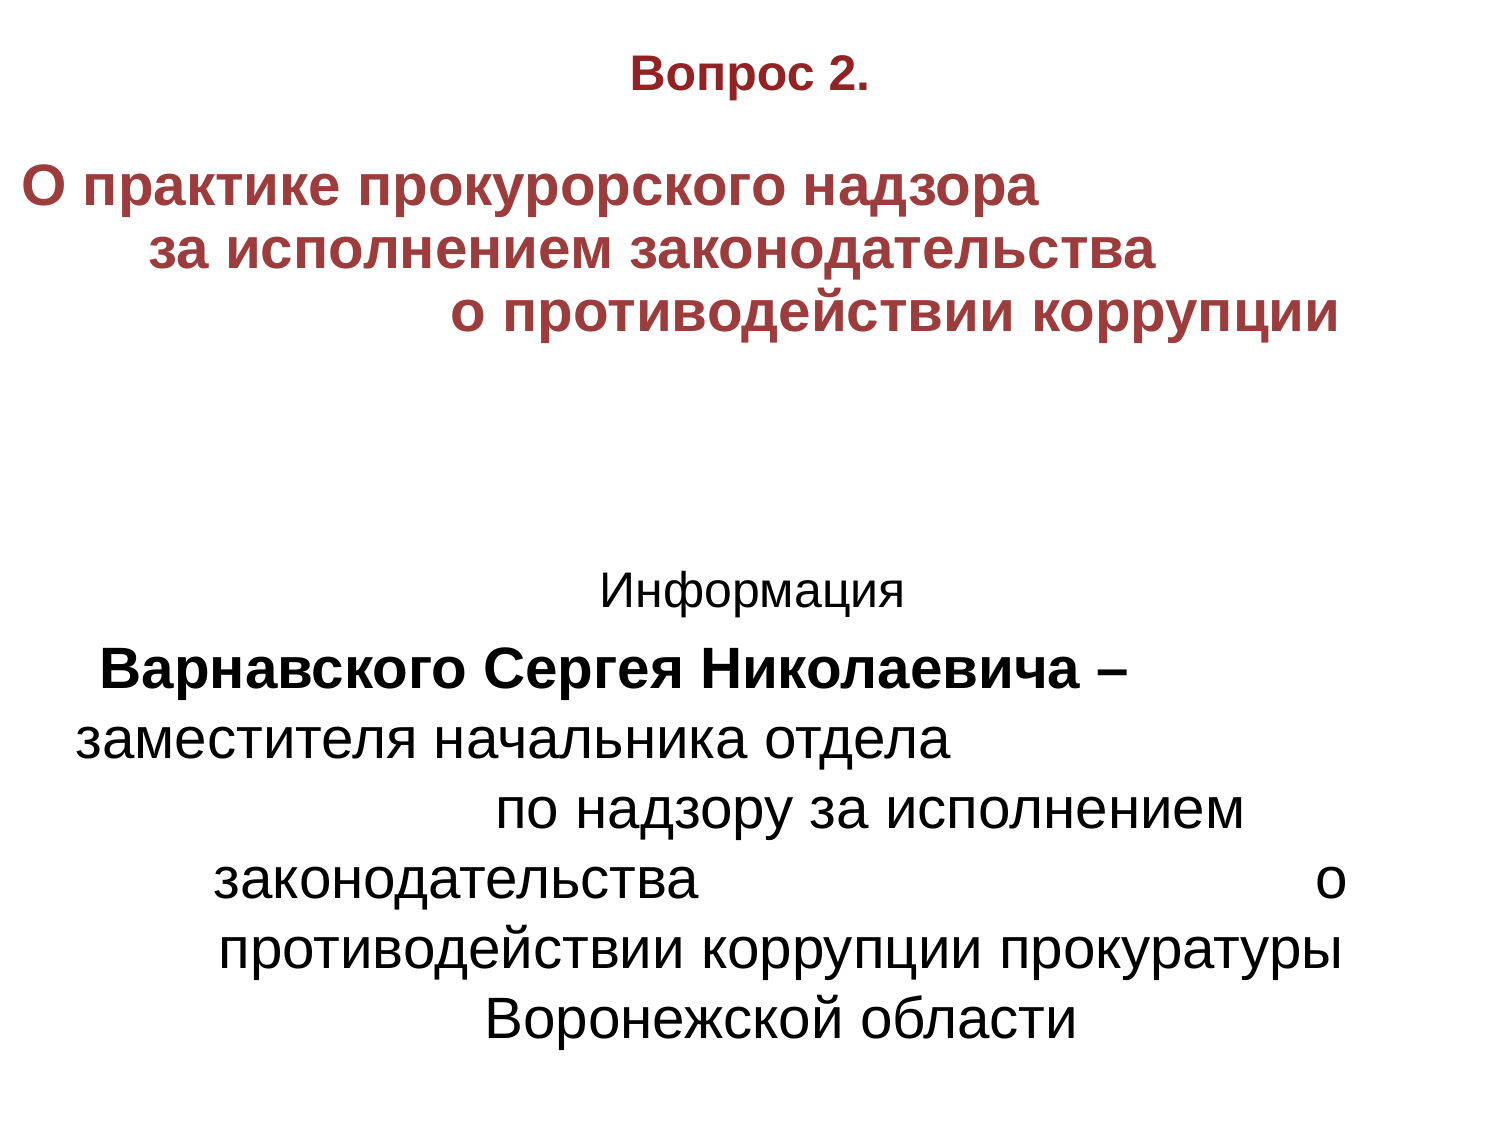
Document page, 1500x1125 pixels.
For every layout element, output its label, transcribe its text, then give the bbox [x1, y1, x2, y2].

text_box Информация Варнавского Сергея Николаевича – заместителя начальника отдела по надзору за исполнением законодательства о противодействии коррупции прокуратуры Воронежской области [0, 556, 1500, 1035]
text_box Вопрос 2. О практике прокурорского надзора за исполнением законодательства о противодействии коррупции [0, 40, 1500, 556]
